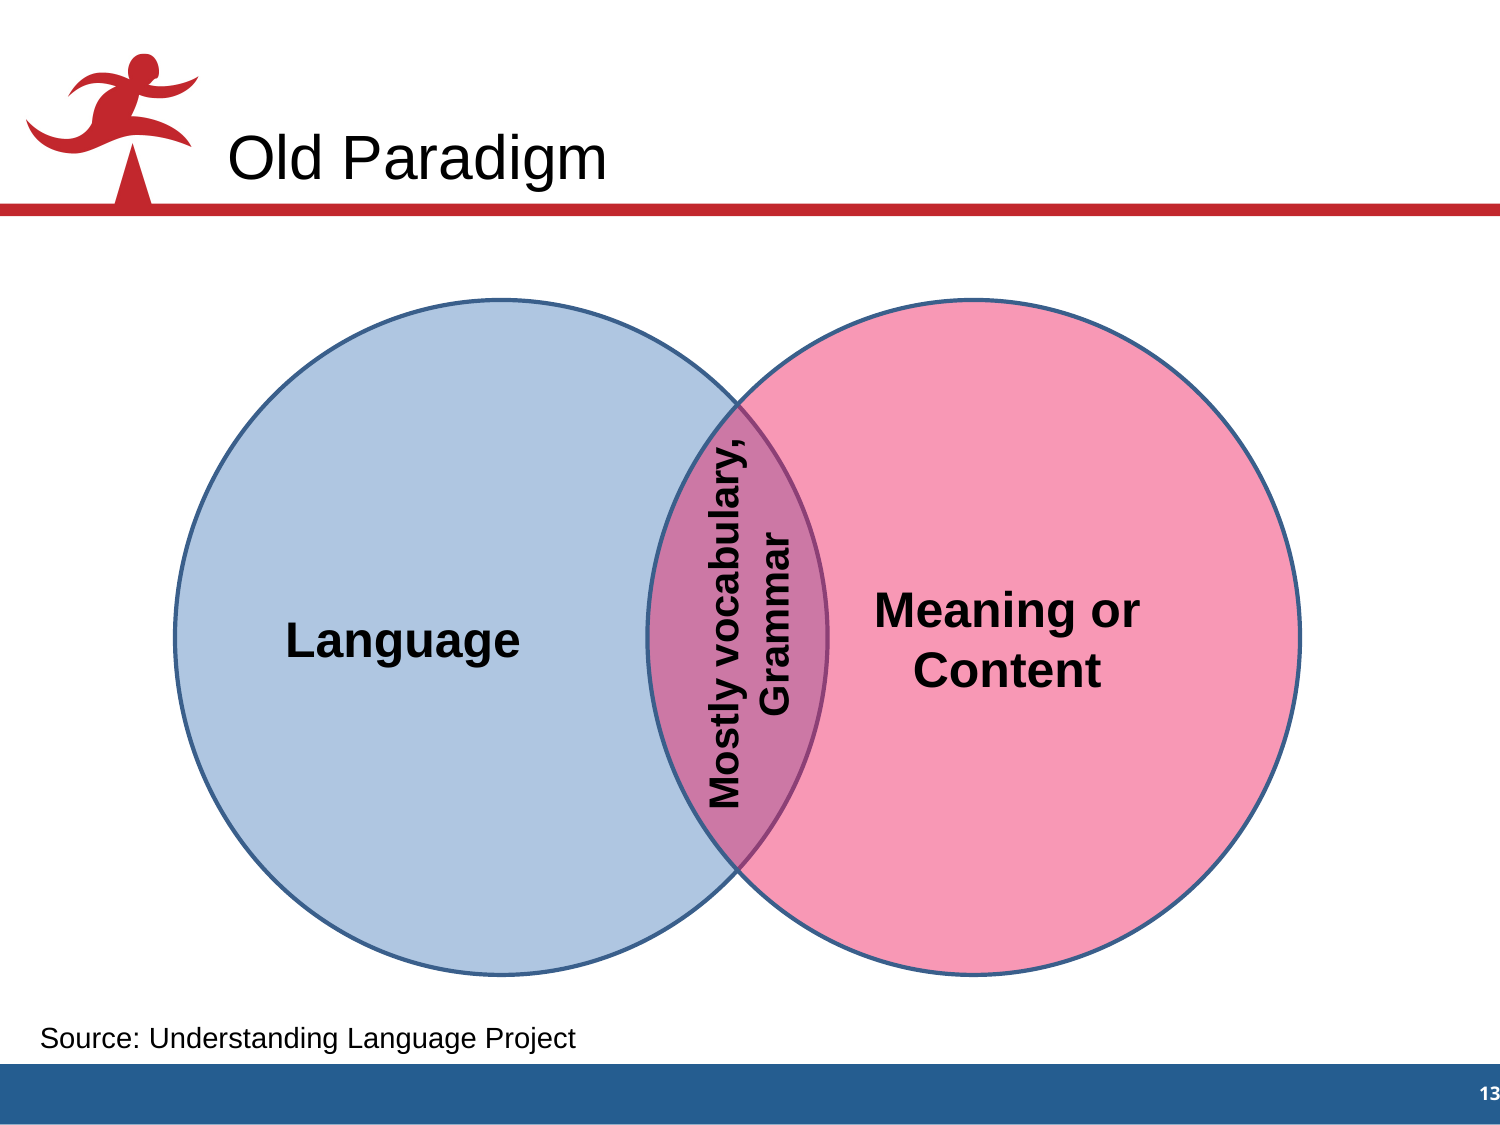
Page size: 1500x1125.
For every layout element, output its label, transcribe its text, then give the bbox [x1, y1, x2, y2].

list Source: Understanding Language Project [24, 1012, 1325, 1063]
picture [0, 0, 1500, 1125]
title Old Paradigm [212, 50, 1375, 200]
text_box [174, 299, 1301, 976]
